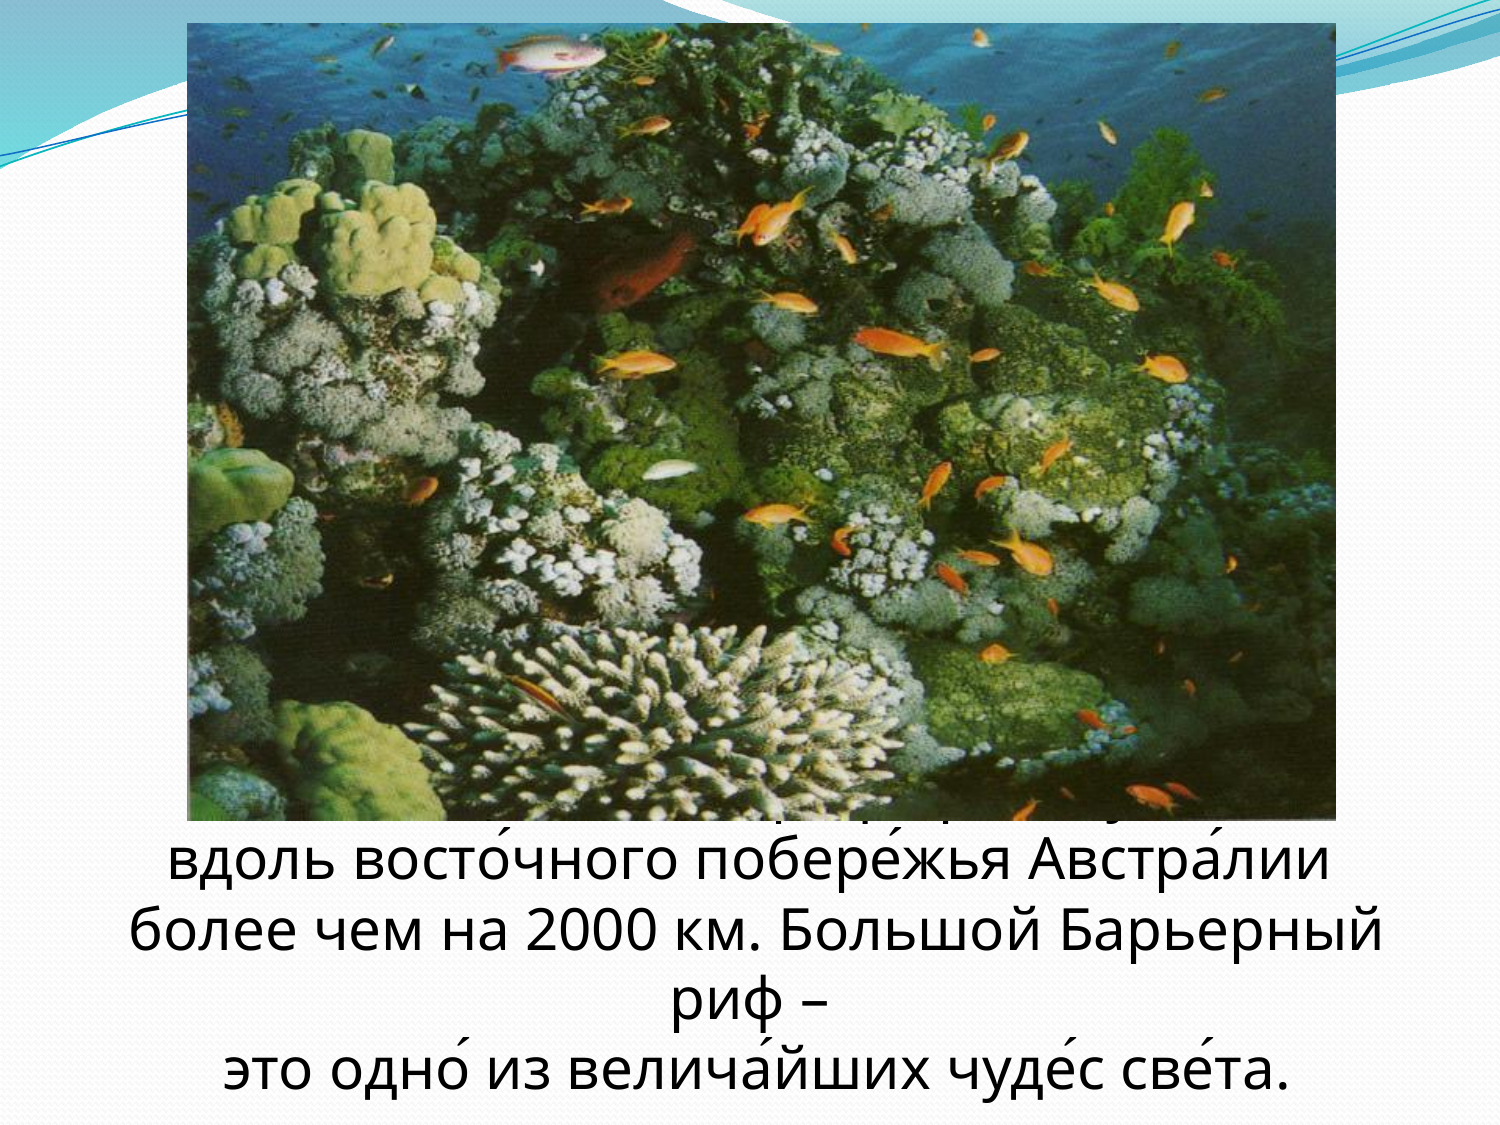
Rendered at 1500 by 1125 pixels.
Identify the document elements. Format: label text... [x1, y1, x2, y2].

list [187, 23, 1337, 821]
title Са́мый большо́й риф протяну́лся вдоль восто́чного побере́жья Австра́лии более чем на 2000 км. Большой Барьерный риф – это одно́ из велича́йших чуде́с све́та. [81, 820, 1433, 1102]
